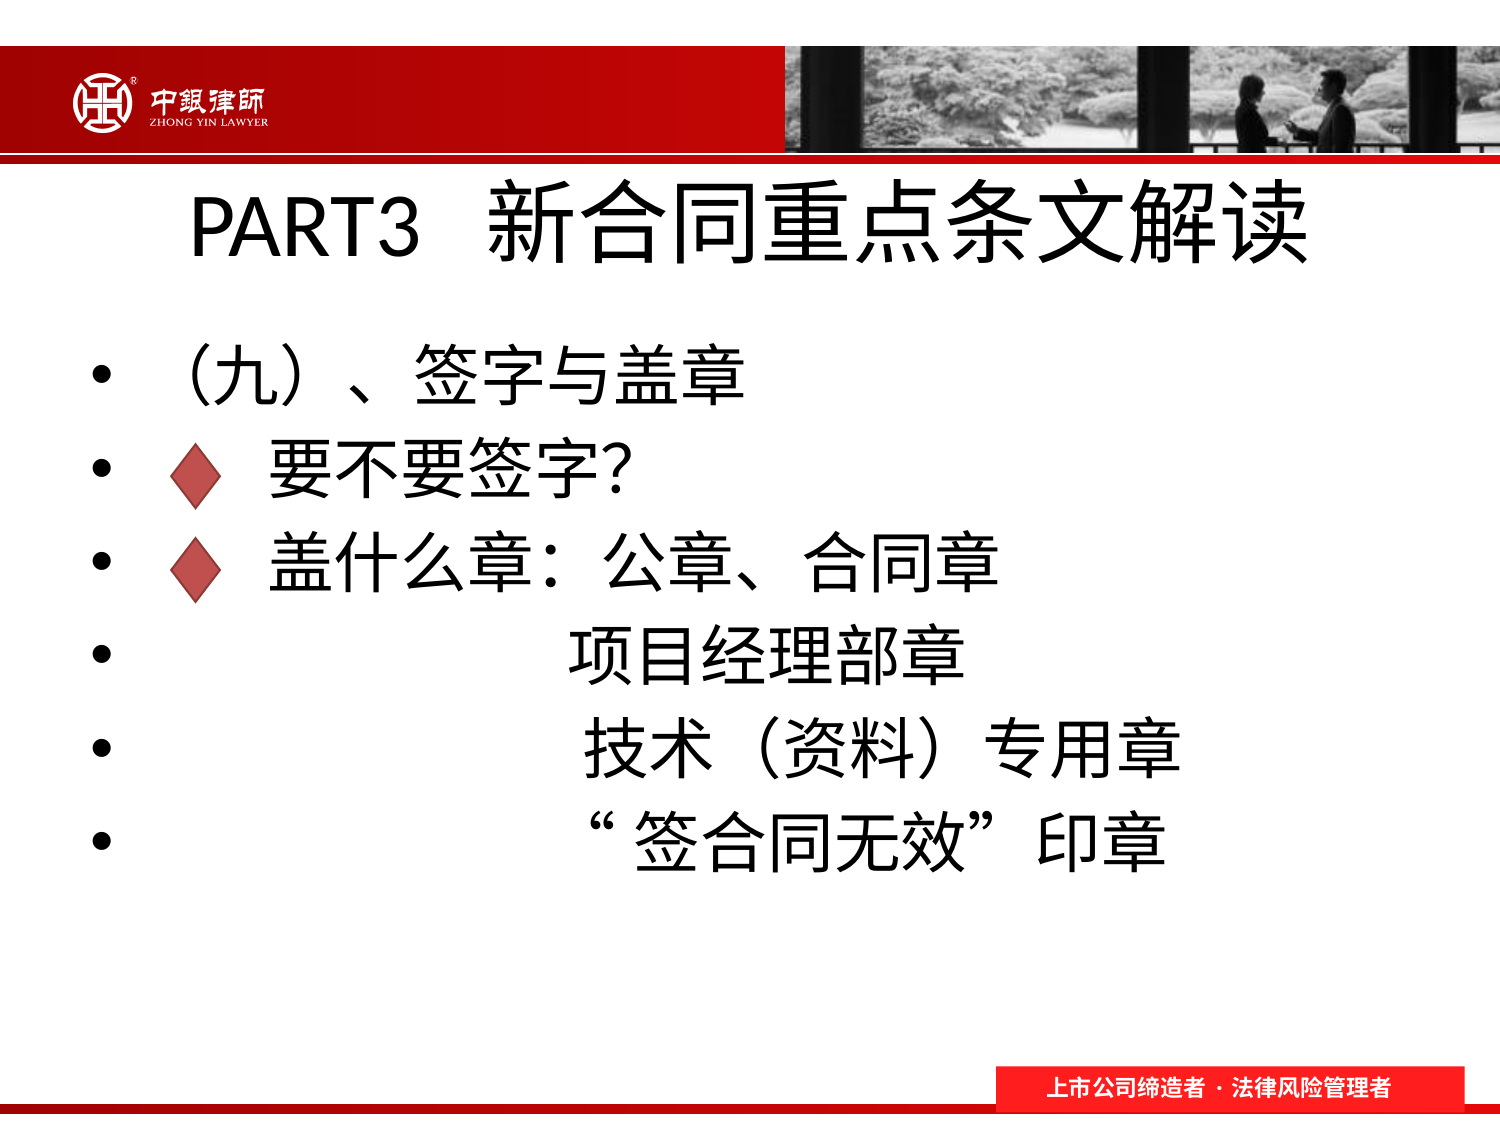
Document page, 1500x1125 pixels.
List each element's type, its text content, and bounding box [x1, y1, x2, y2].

text_box [169, 536, 222, 604]
text_box [169, 442, 222, 510]
list （九）、签字与盖章 要不要签字？ 盖什么章：公章、合同章 项目经理部章 技术（资料）专用章 “签合同无效”印章 [75, 326, 1425, 1005]
picture [73, 73, 268, 133]
title PART3 新合同重点条文解读 [75, 149, 1425, 291]
